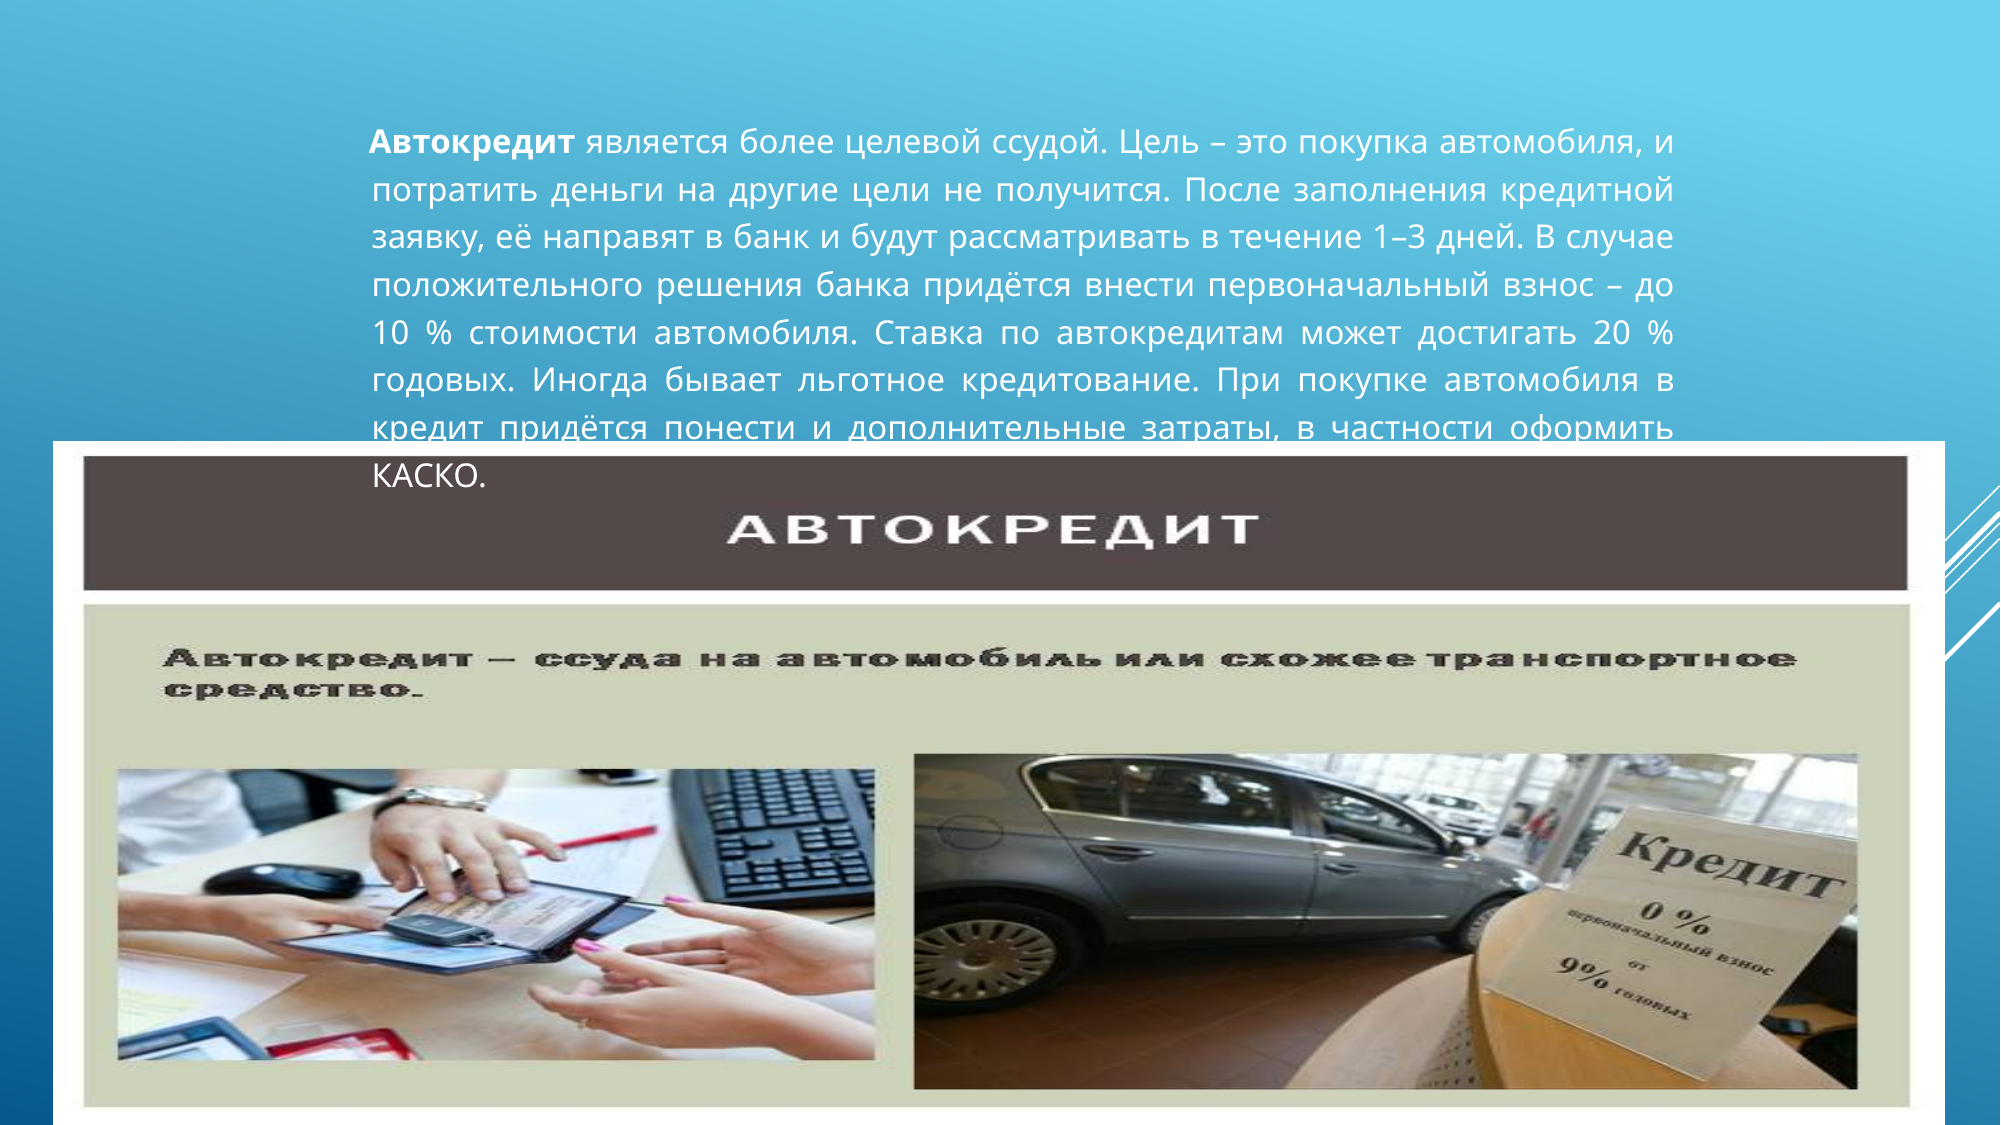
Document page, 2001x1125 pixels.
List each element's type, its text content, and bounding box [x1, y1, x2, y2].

picture [53, 441, 1946, 1125]
title Автокредит [79, 30, 2000, 1125]
text_box Автокредит является более целевой ссудой. Цель – это покупка автомобиля, и потратить деньги на другие цели не получится. После заполнения кредитной заявку, её направят в банк и будут рассматривать в течение 1–3 дней. В случае положительного решения банка придётся внести первоначальный взнос – до 10 % стоимости автомобиля. Ставка по автокредитам может достигать 20 % годовых. Иногда бывает льготное кредитование. При покупке автомобиля в кредит придётся понести и дополнительные затраты, в частности оформить КАСКО. [320, 105, 1692, 441]
